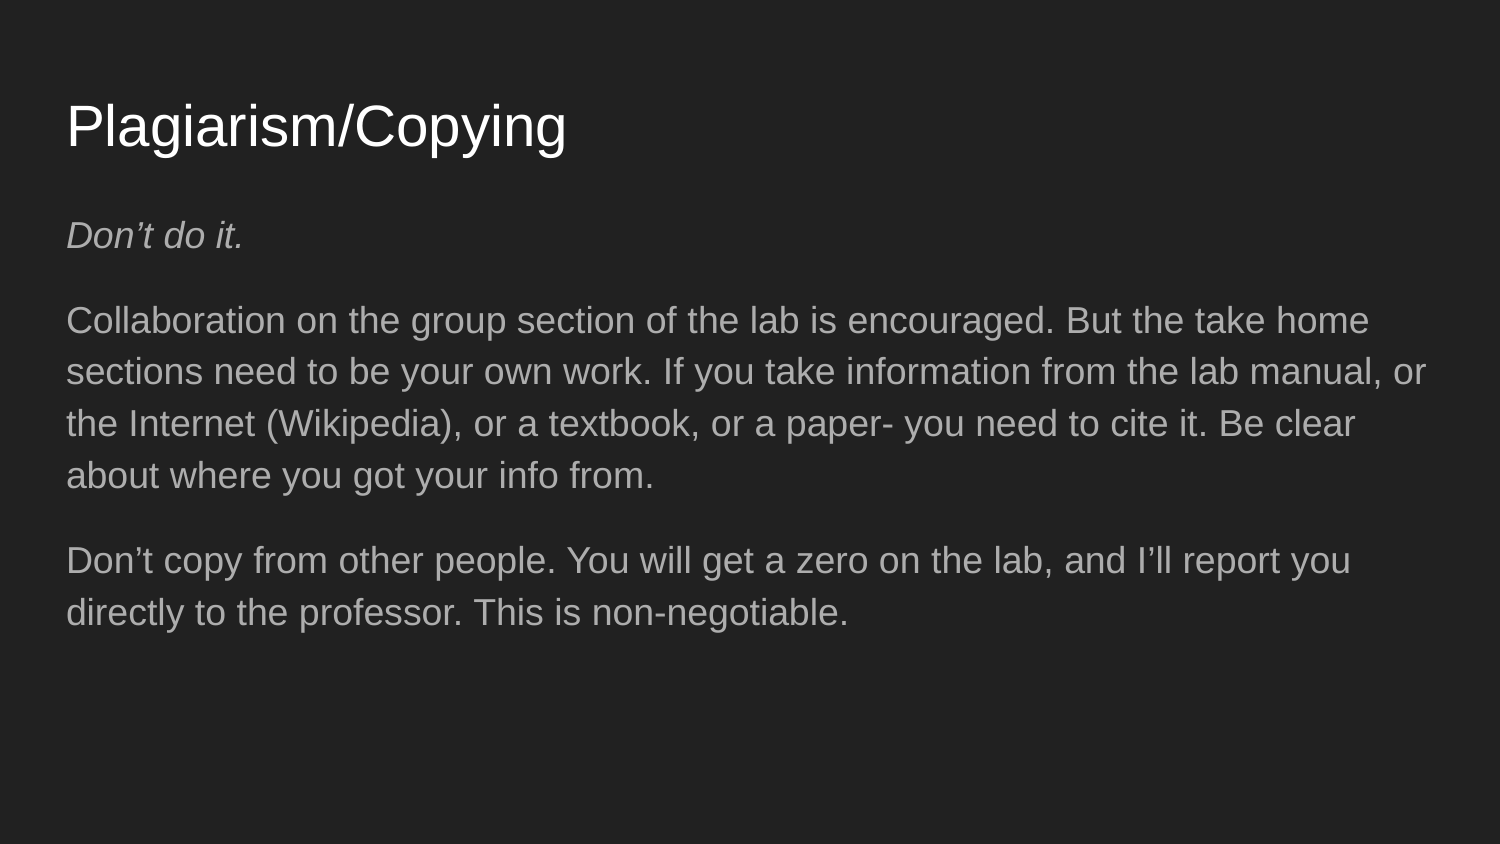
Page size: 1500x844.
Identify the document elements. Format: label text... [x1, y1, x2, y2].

title Plagiarism/Copying [51, 72, 1449, 167]
list Don’t do it. Collaboration on the group section of the lab is encouraged. But the take home sections need to be your own work. If you take information from the lab manual, or the Internet (Wikipedia), or a textbook, or a paper- you need to cite it. Be clear about where you got your info from. Don’t copy from other people. You will get a zero on the lab, and I’ll report you directly to the professor. This is non-negotiable. [51, 189, 1449, 750]
